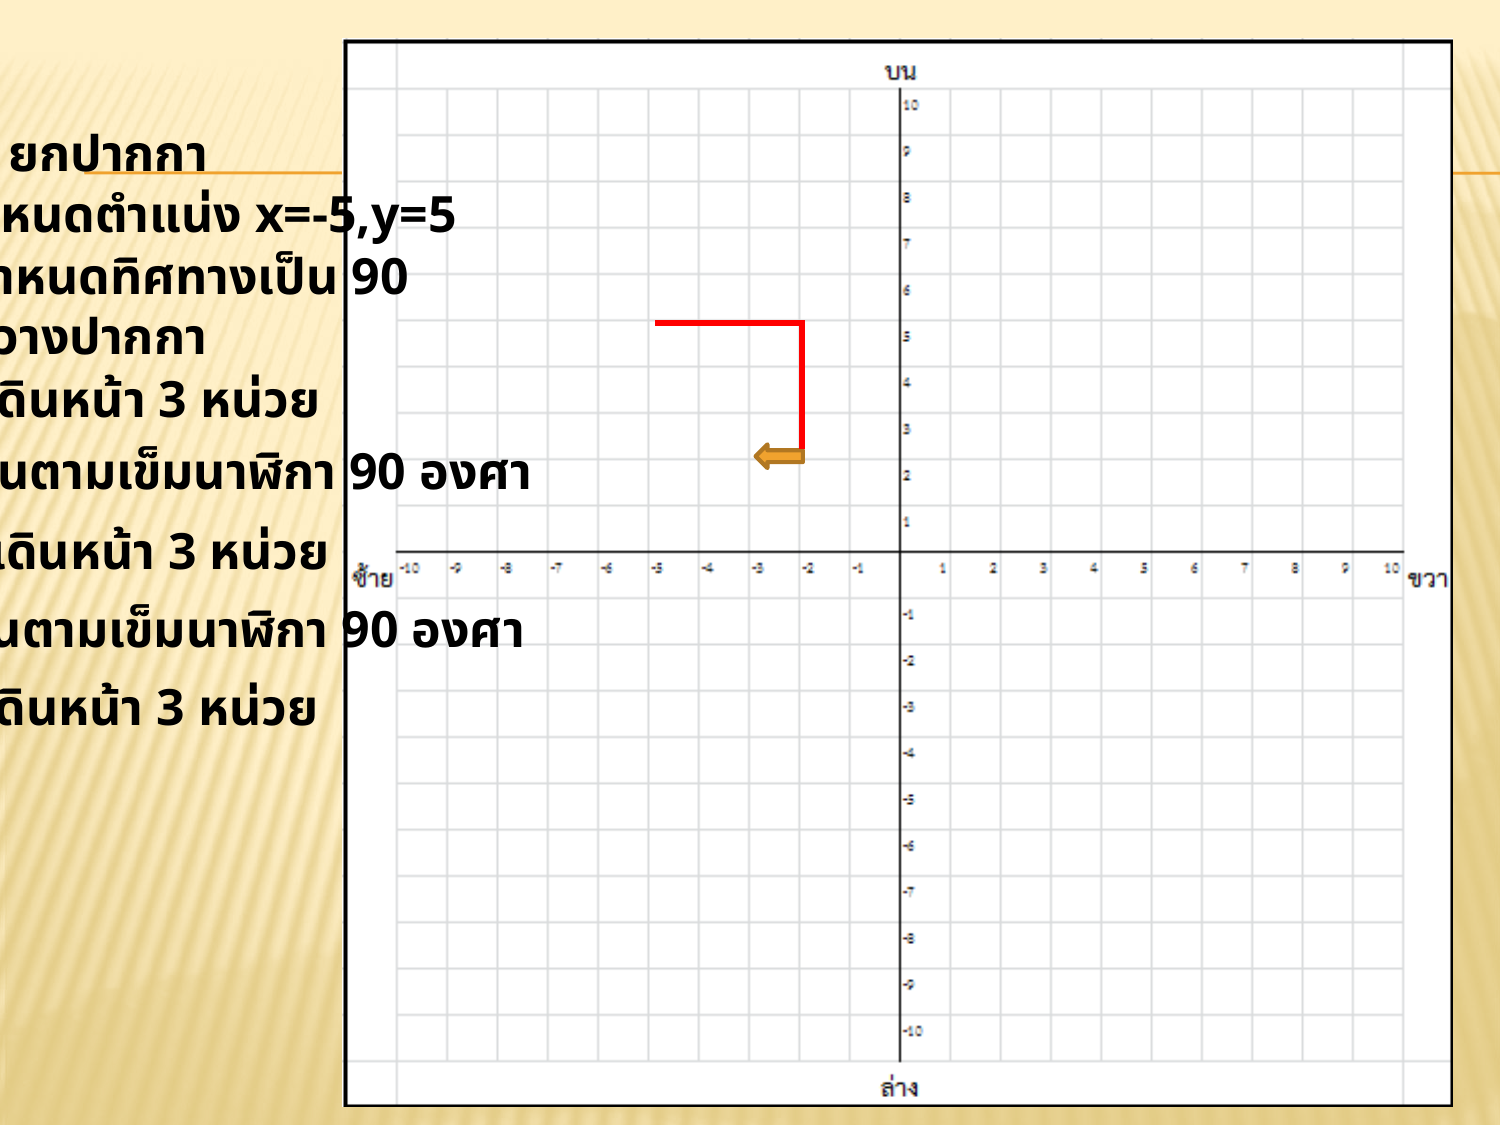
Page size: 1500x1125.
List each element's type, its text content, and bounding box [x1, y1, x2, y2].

text_box วางปากกา [0, 296, 222, 360]
text_box ยกปากกา [0, 113, 223, 175]
text_box เดินหน้า 3 หน่วย [0, 668, 332, 743]
picture [341, 38, 1453, 1107]
text_box เดินหน้า 3 หน่วย [0, 360, 332, 432]
text_box หมุนตามเข็มนาฬิกา 90 องศา [0, 590, 332, 665]
text_box เดินหน้า 3 หน่วย [0, 512, 332, 587]
text_box กำหนดทิศทางเป็น 90 [0, 237, 332, 312]
text_box กำหนดตำแน่ง x=-5,y=5 [0, 175, 332, 237]
text_box หมุนตามเข็มนาฬิกา 90 องศา [0, 432, 332, 507]
